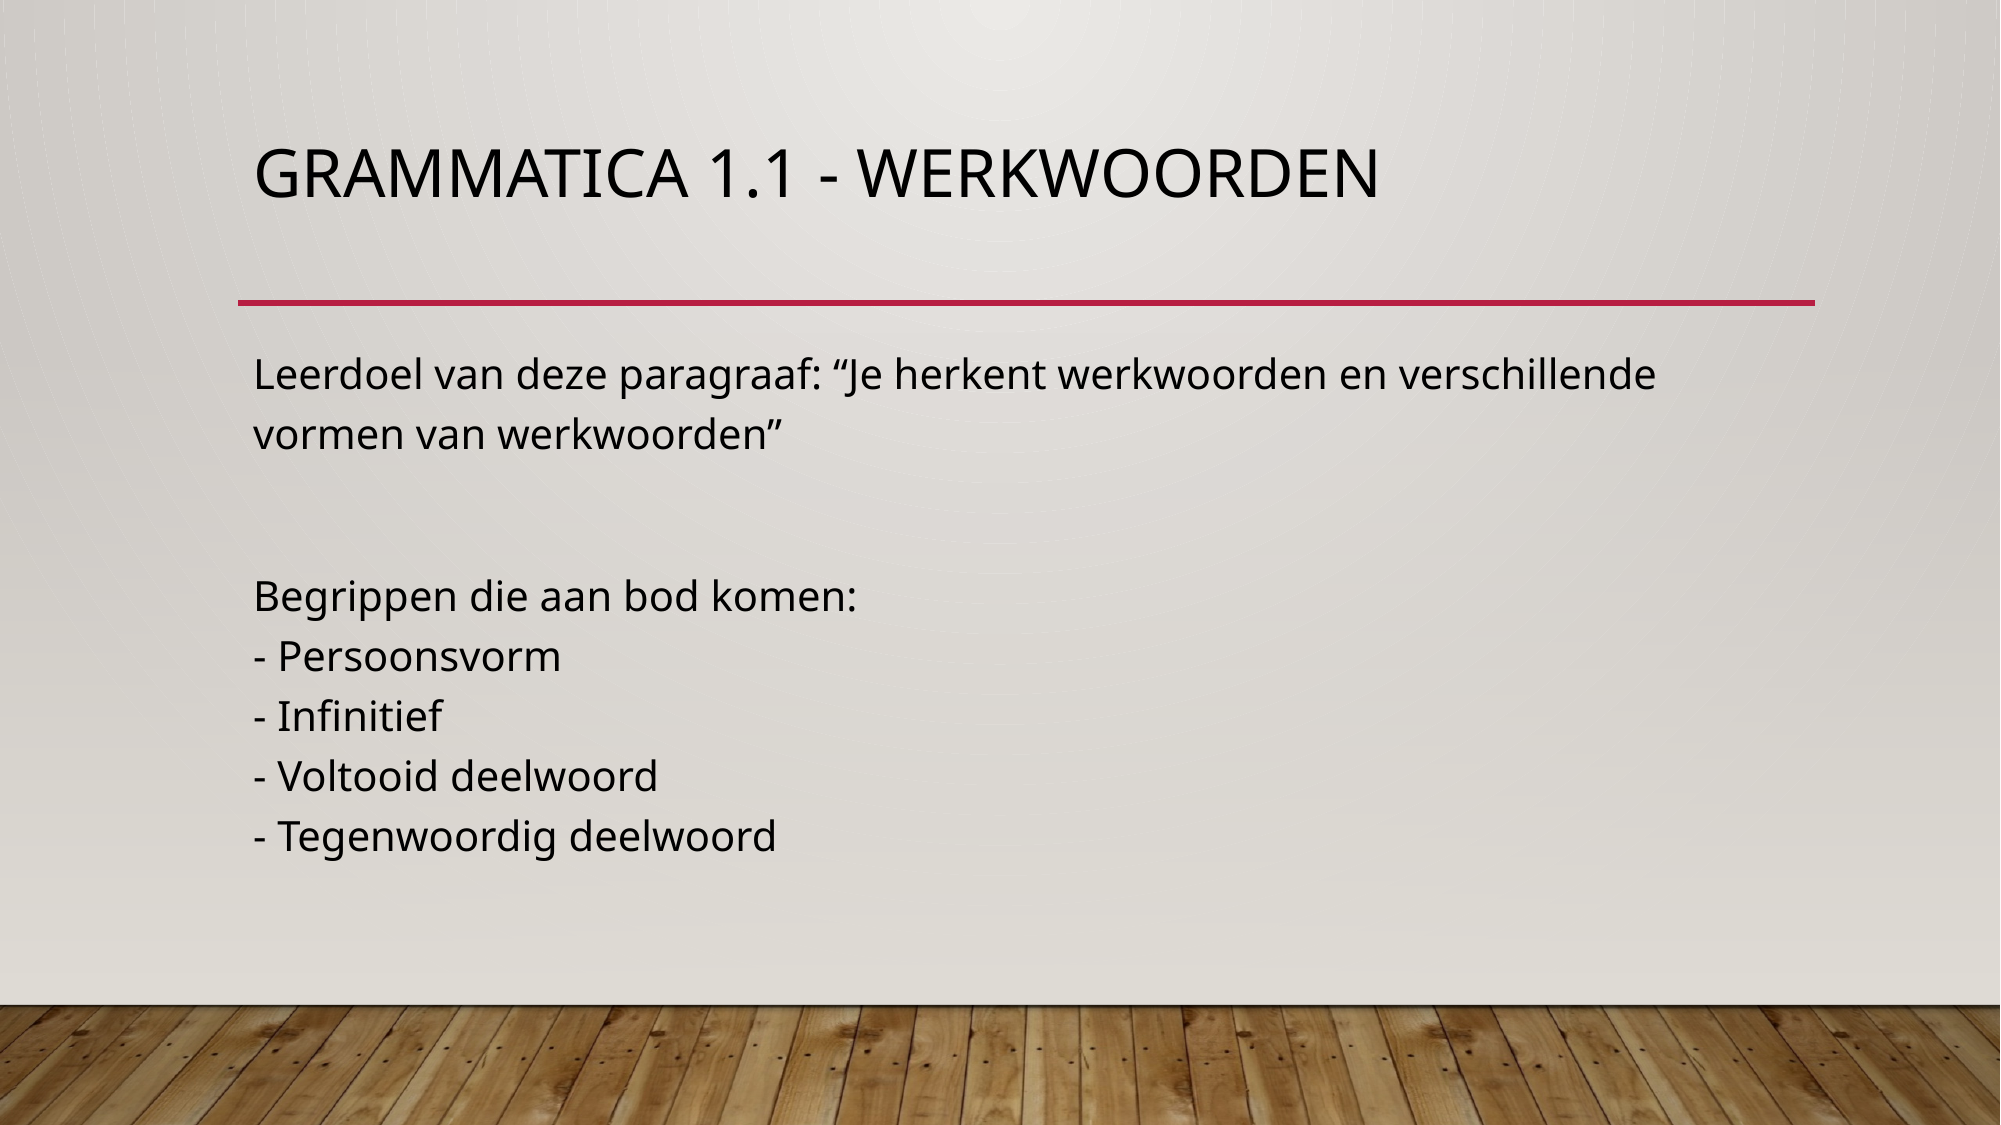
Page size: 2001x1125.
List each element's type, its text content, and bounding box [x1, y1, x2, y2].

picture [0, 1005, 2000, 1125]
list Leerdoel van deze paragraaf: “Je herkent werkwoorden en verschillende vormen van werkwoorden” Begrippen die aan bod komen: - Persoonsvorm - Infinitief - Voltooid deelwoord - Tegenwoordig deelwoord [238, 330, 1814, 897]
title Grammatica 1.1 - Werkwoorden [238, 131, 1814, 305]
